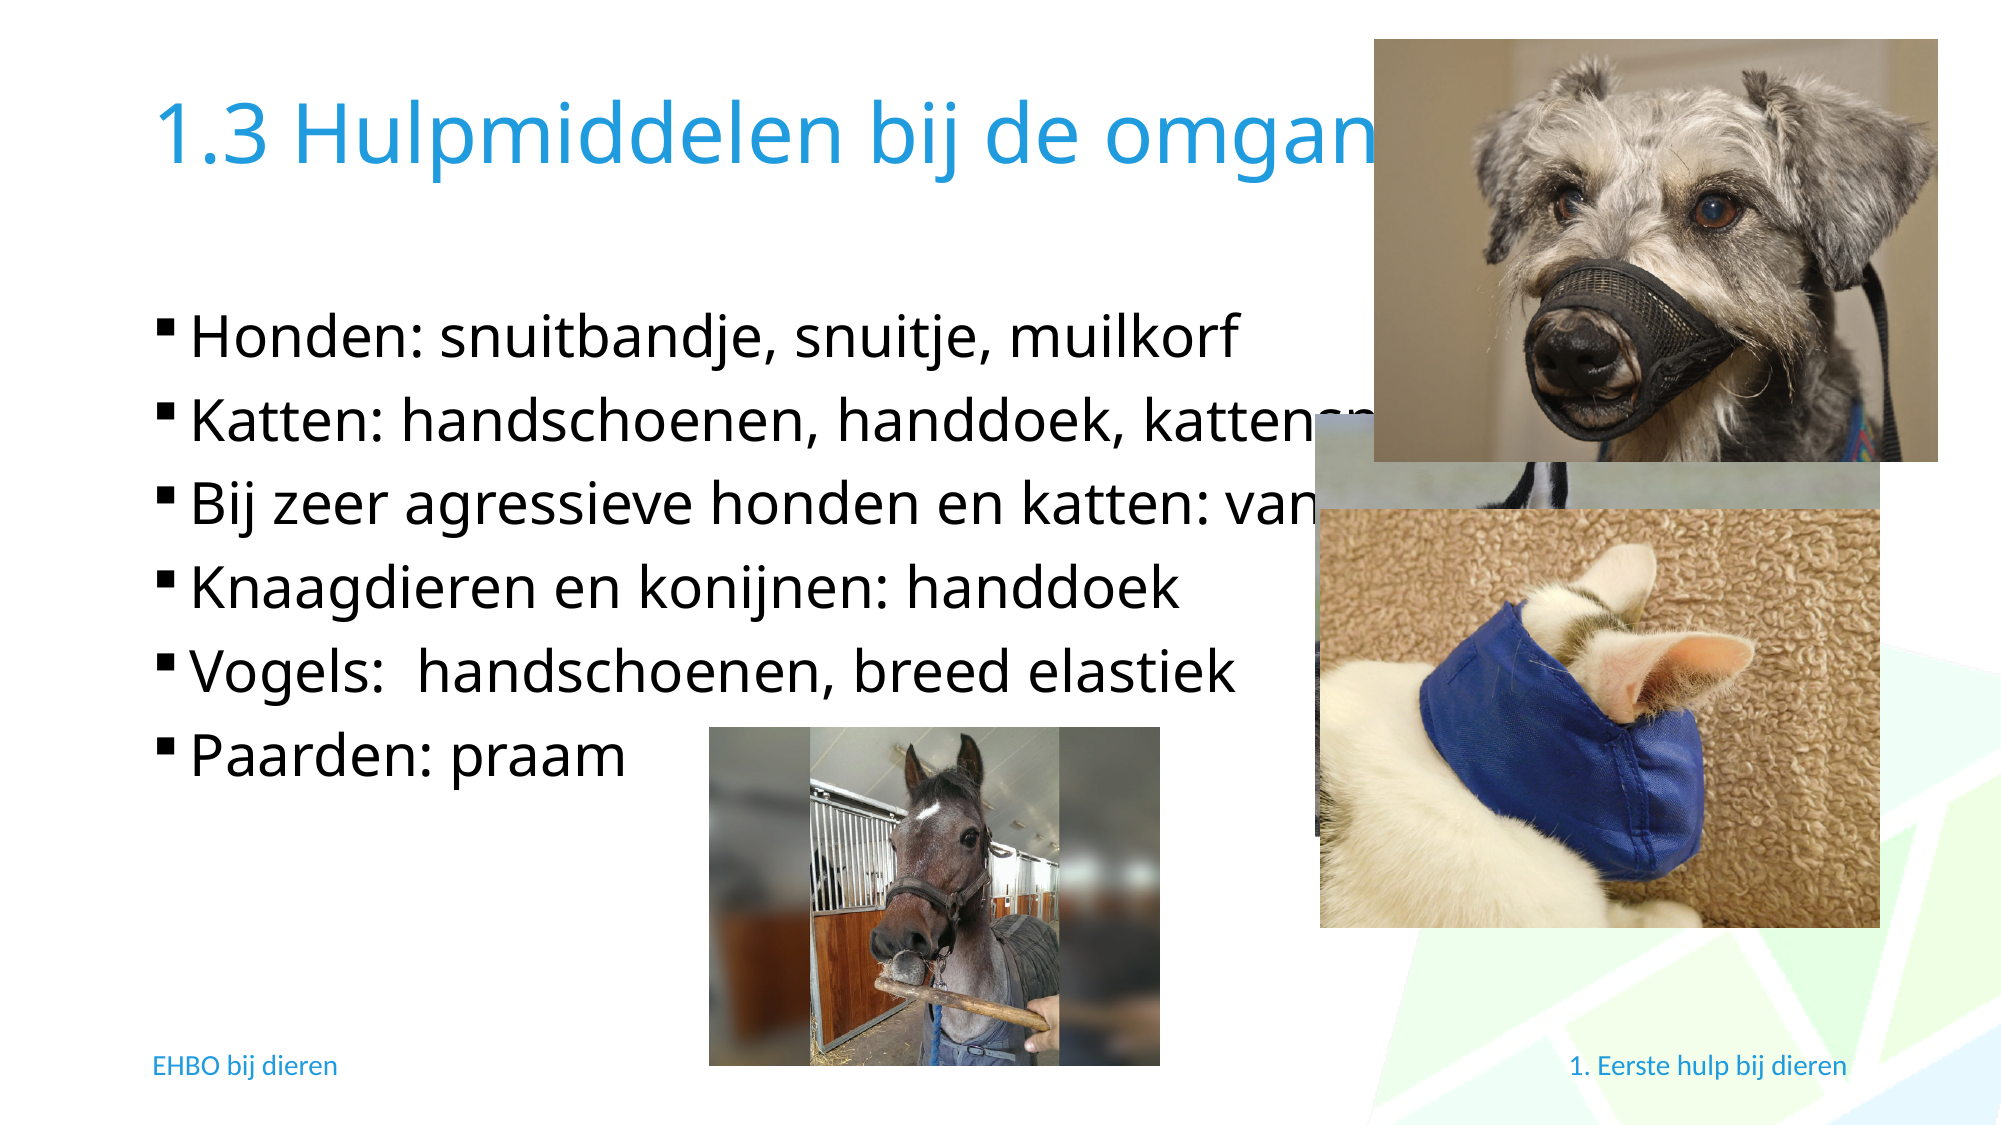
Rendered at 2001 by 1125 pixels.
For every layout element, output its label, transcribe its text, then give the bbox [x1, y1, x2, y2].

list Honden: snuitbandje, snuitje, muilkorf Katten: handschoenen, handdoek, kattensnuitje Bij zeer agressieve honden en katten: vangstok Knaagdieren en konijnen: handdoek Vogels: handschoenen, breed elastiek Paarden: praam [137, 299, 1863, 1014]
list 1. Eerste hulp bij dieren [1412, 1042, 1863, 1103]
picture [709, 727, 1160, 1066]
title 1.3 Hulpmiddelen bij de omgang [137, 59, 1374, 214]
list EHBO bij dieren [137, 1042, 588, 1103]
picture [1315, 39, 1938, 929]
